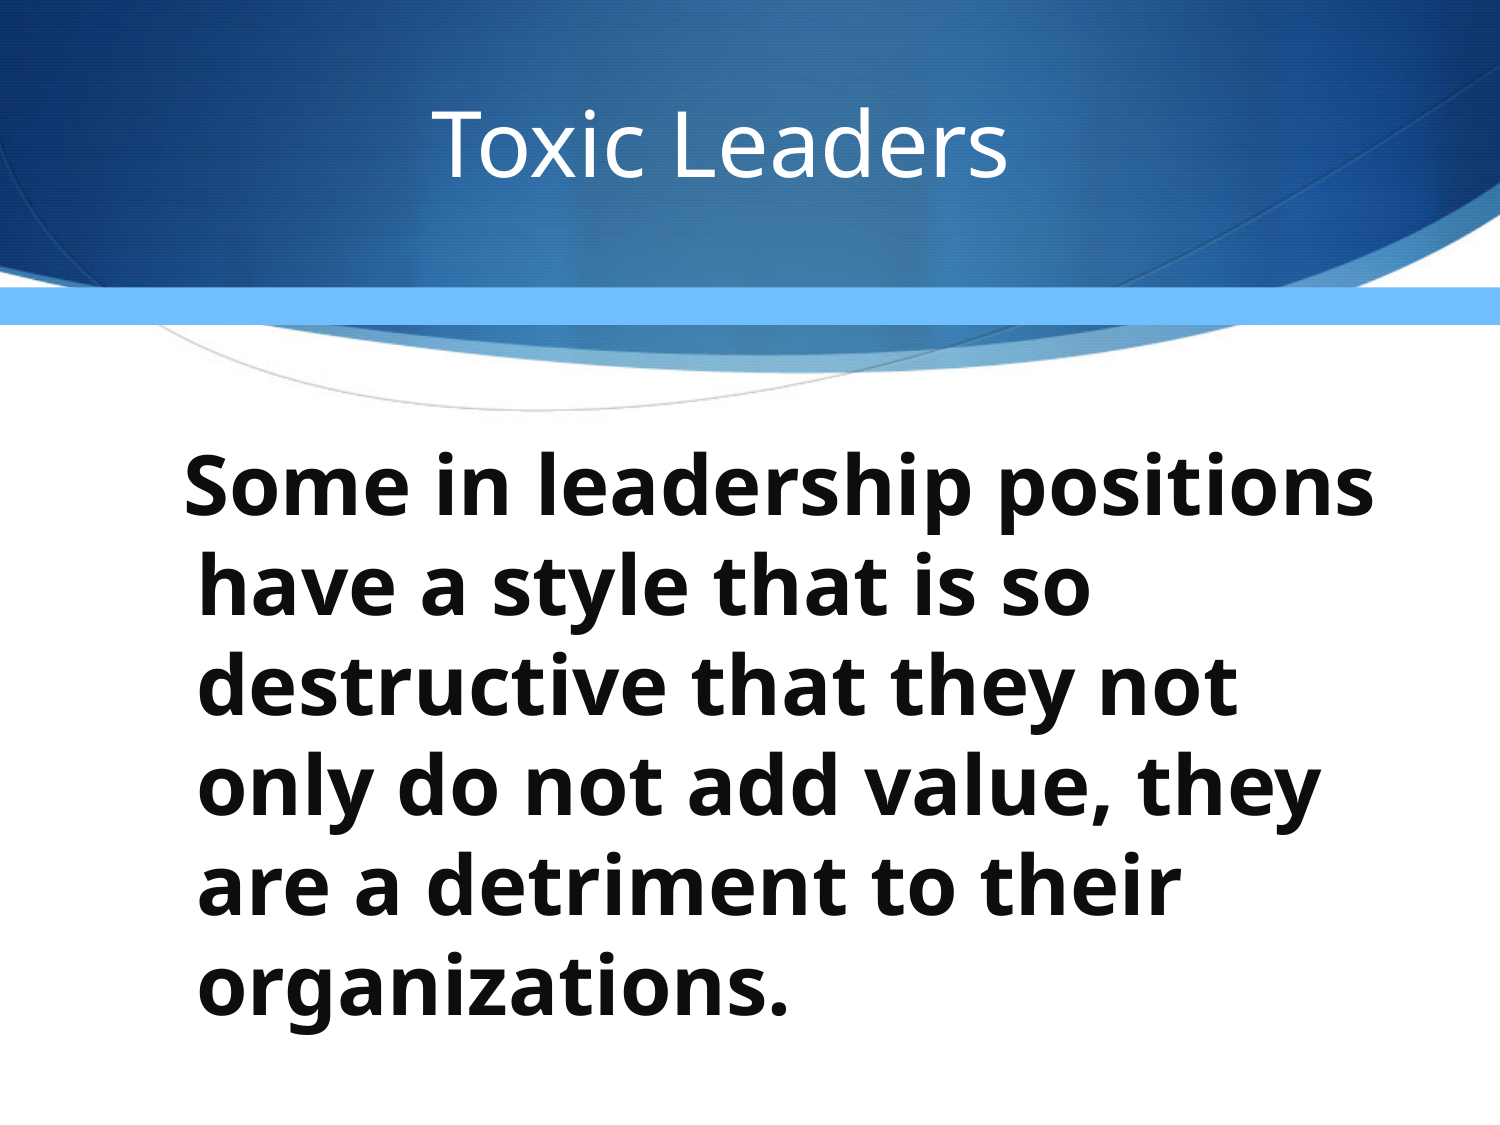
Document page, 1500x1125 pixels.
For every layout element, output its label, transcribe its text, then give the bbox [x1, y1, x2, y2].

list Some in leadership positions have a style that is so destructive that they not only do not add value, they are a detriment to their organizations. [124, 424, 1401, 1125]
title Toxic Leaders [124, 56, 1319, 226]
picture [0, 325, 1500, 1125]
picture [0, 0, 1500, 287]
